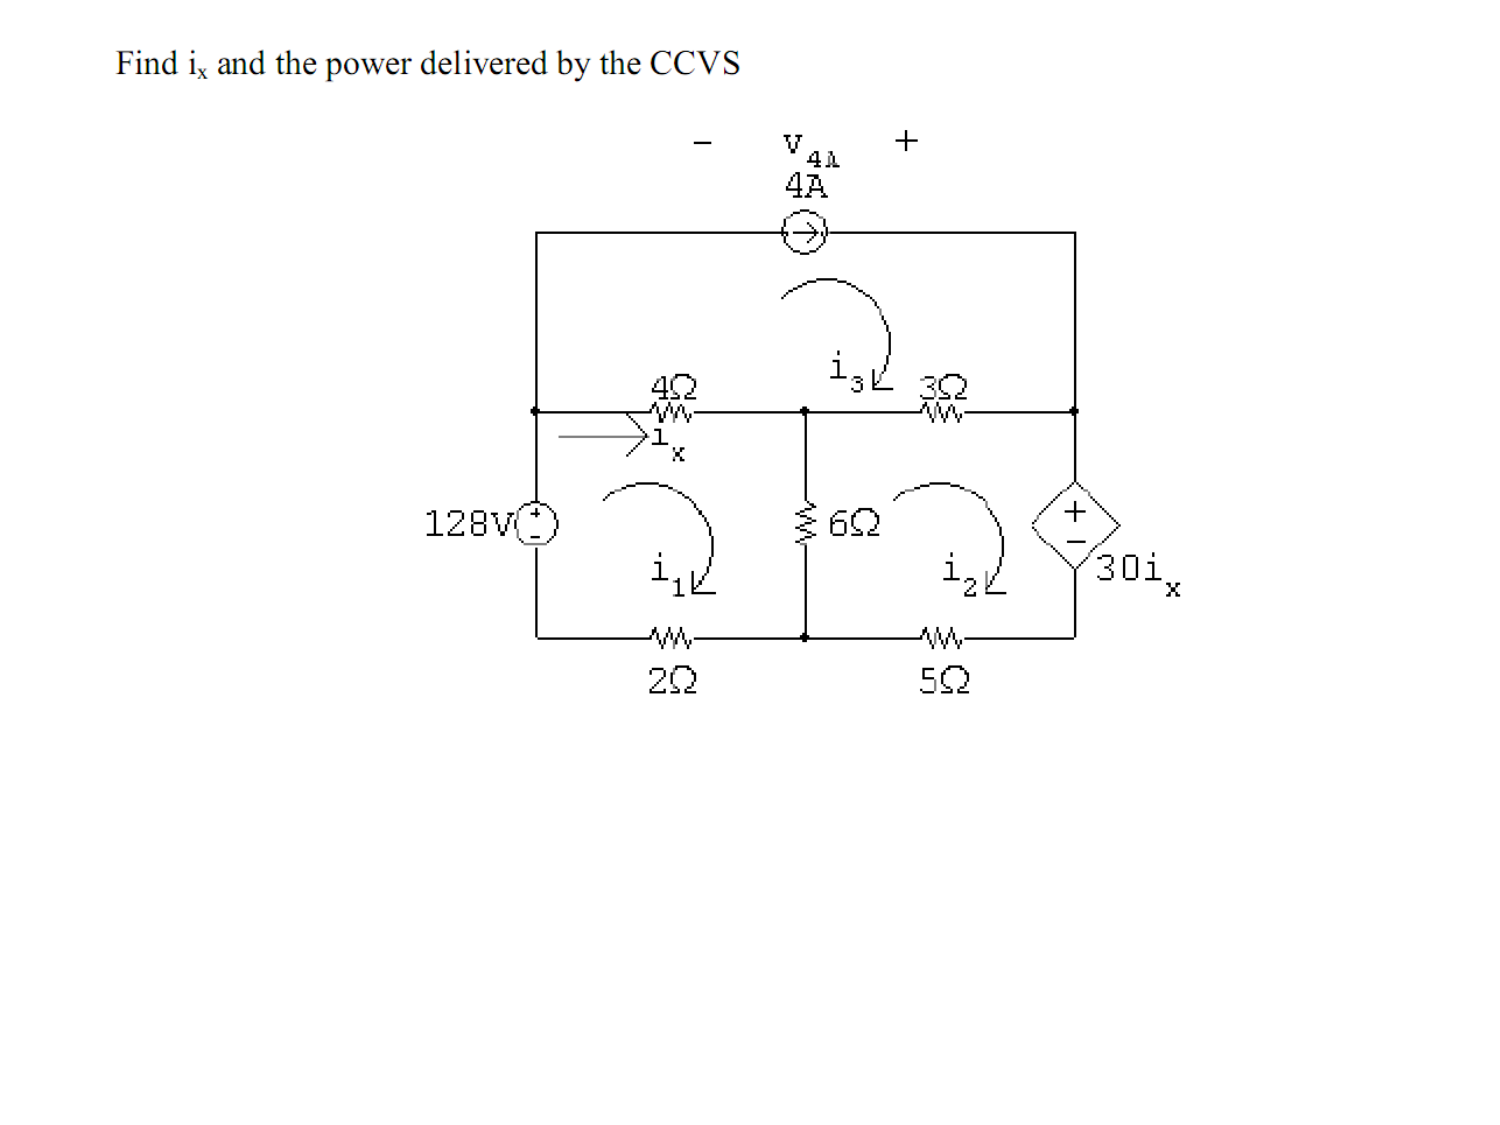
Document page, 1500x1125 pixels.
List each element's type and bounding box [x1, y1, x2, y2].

picture [112, 24, 1214, 747]
